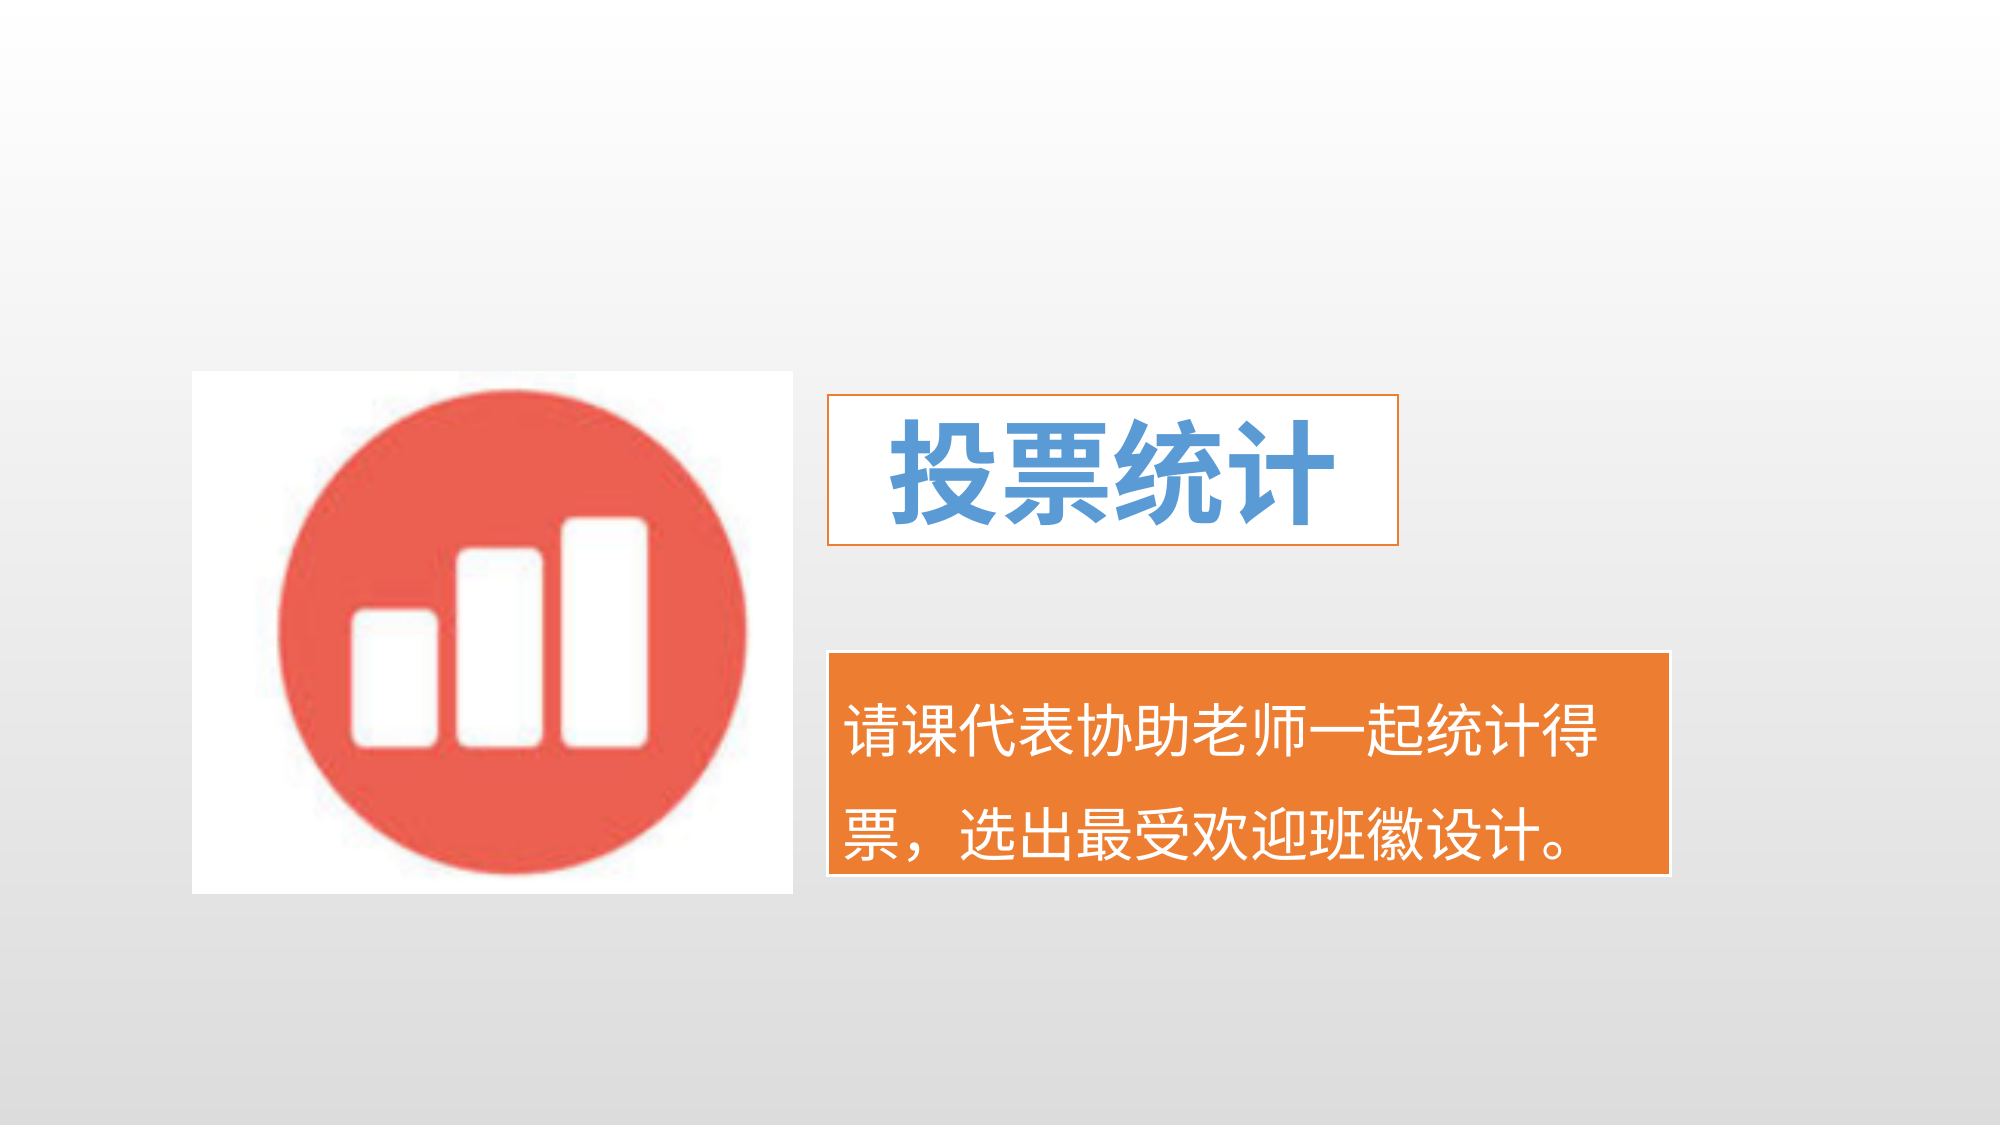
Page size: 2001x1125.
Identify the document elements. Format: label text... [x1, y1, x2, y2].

text_box 投票统计 [827, 394, 1399, 546]
picture [192, 371, 793, 894]
text_box 请课代表协助老师一起统计得票，选出最受欢迎班徽设计。 [826, 650, 1672, 877]
